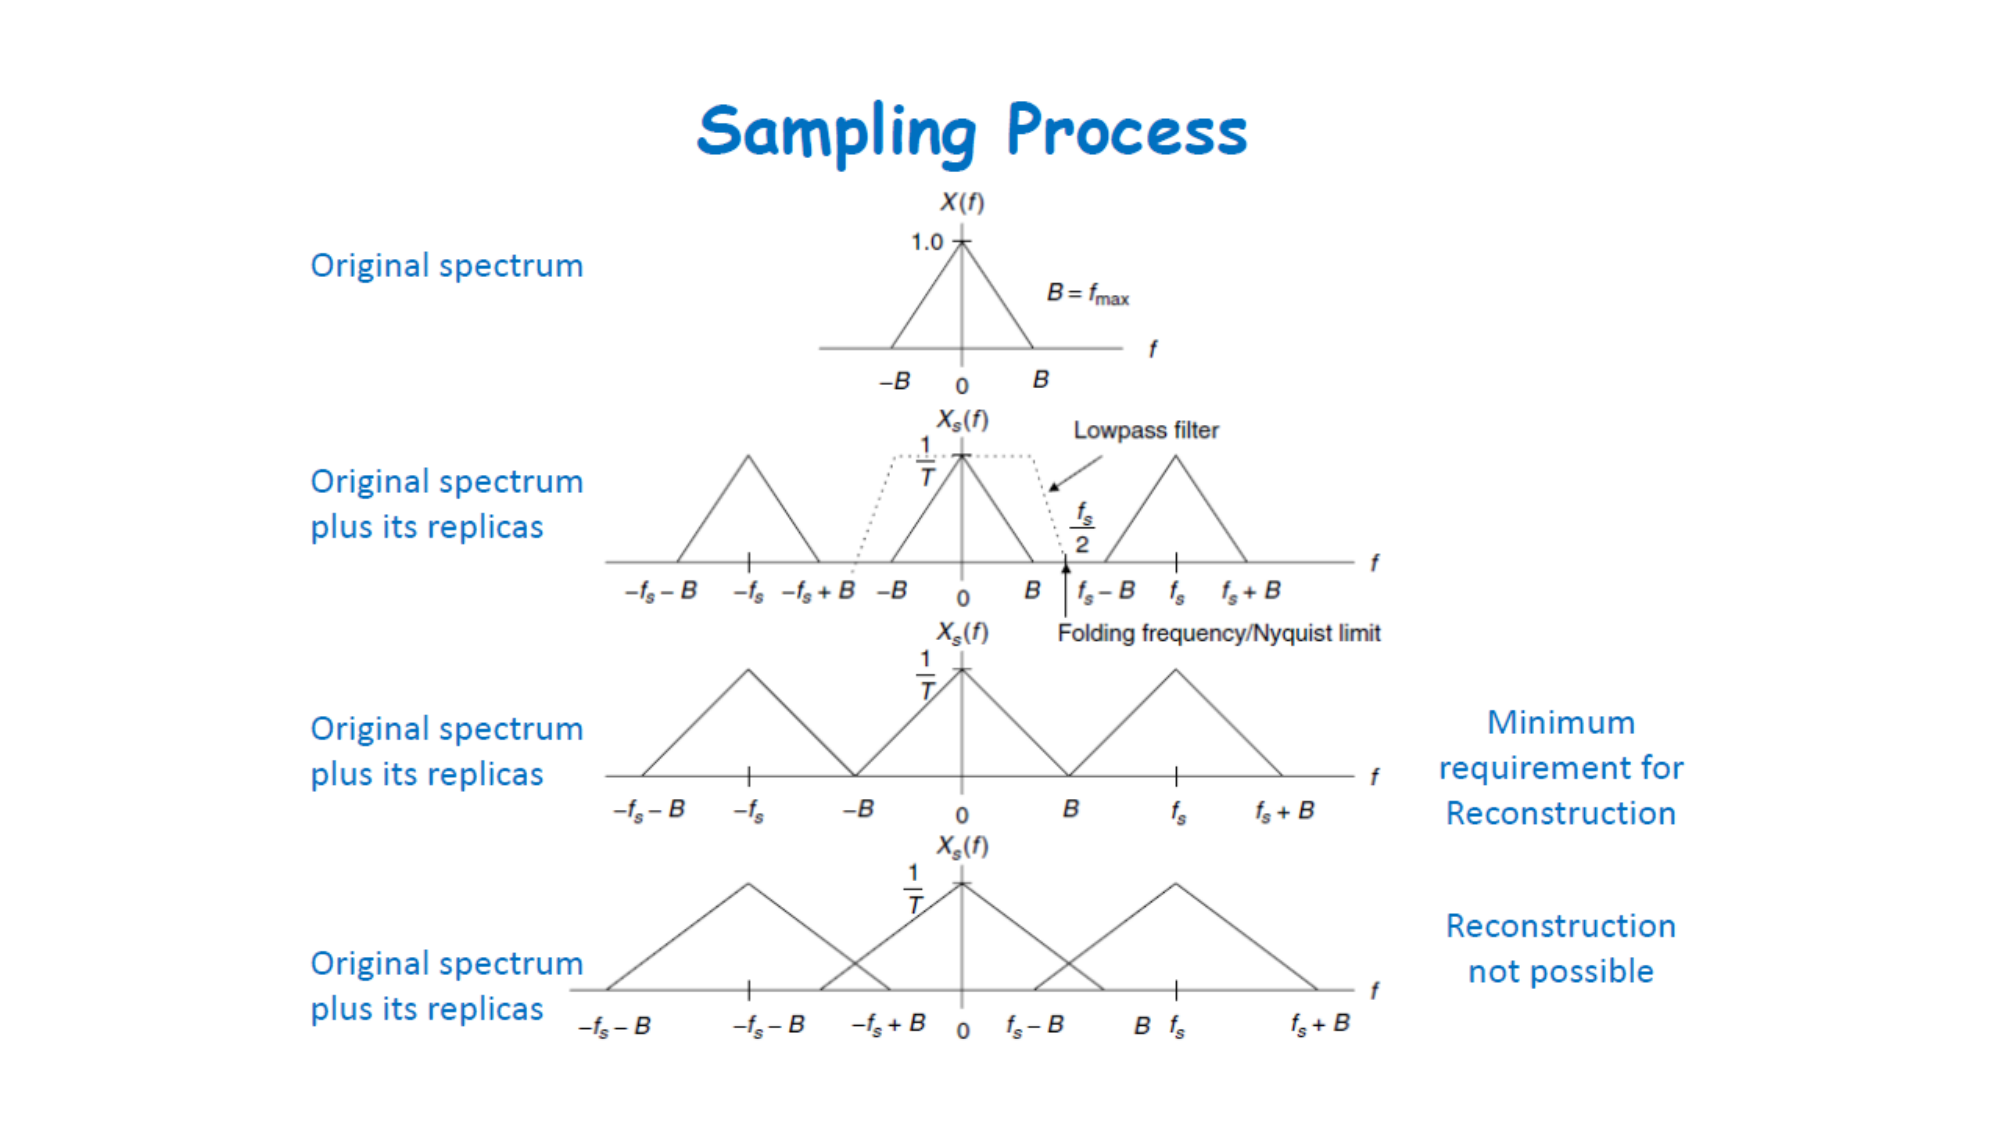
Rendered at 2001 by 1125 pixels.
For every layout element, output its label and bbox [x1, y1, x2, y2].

picture [294, 75, 1706, 1050]
